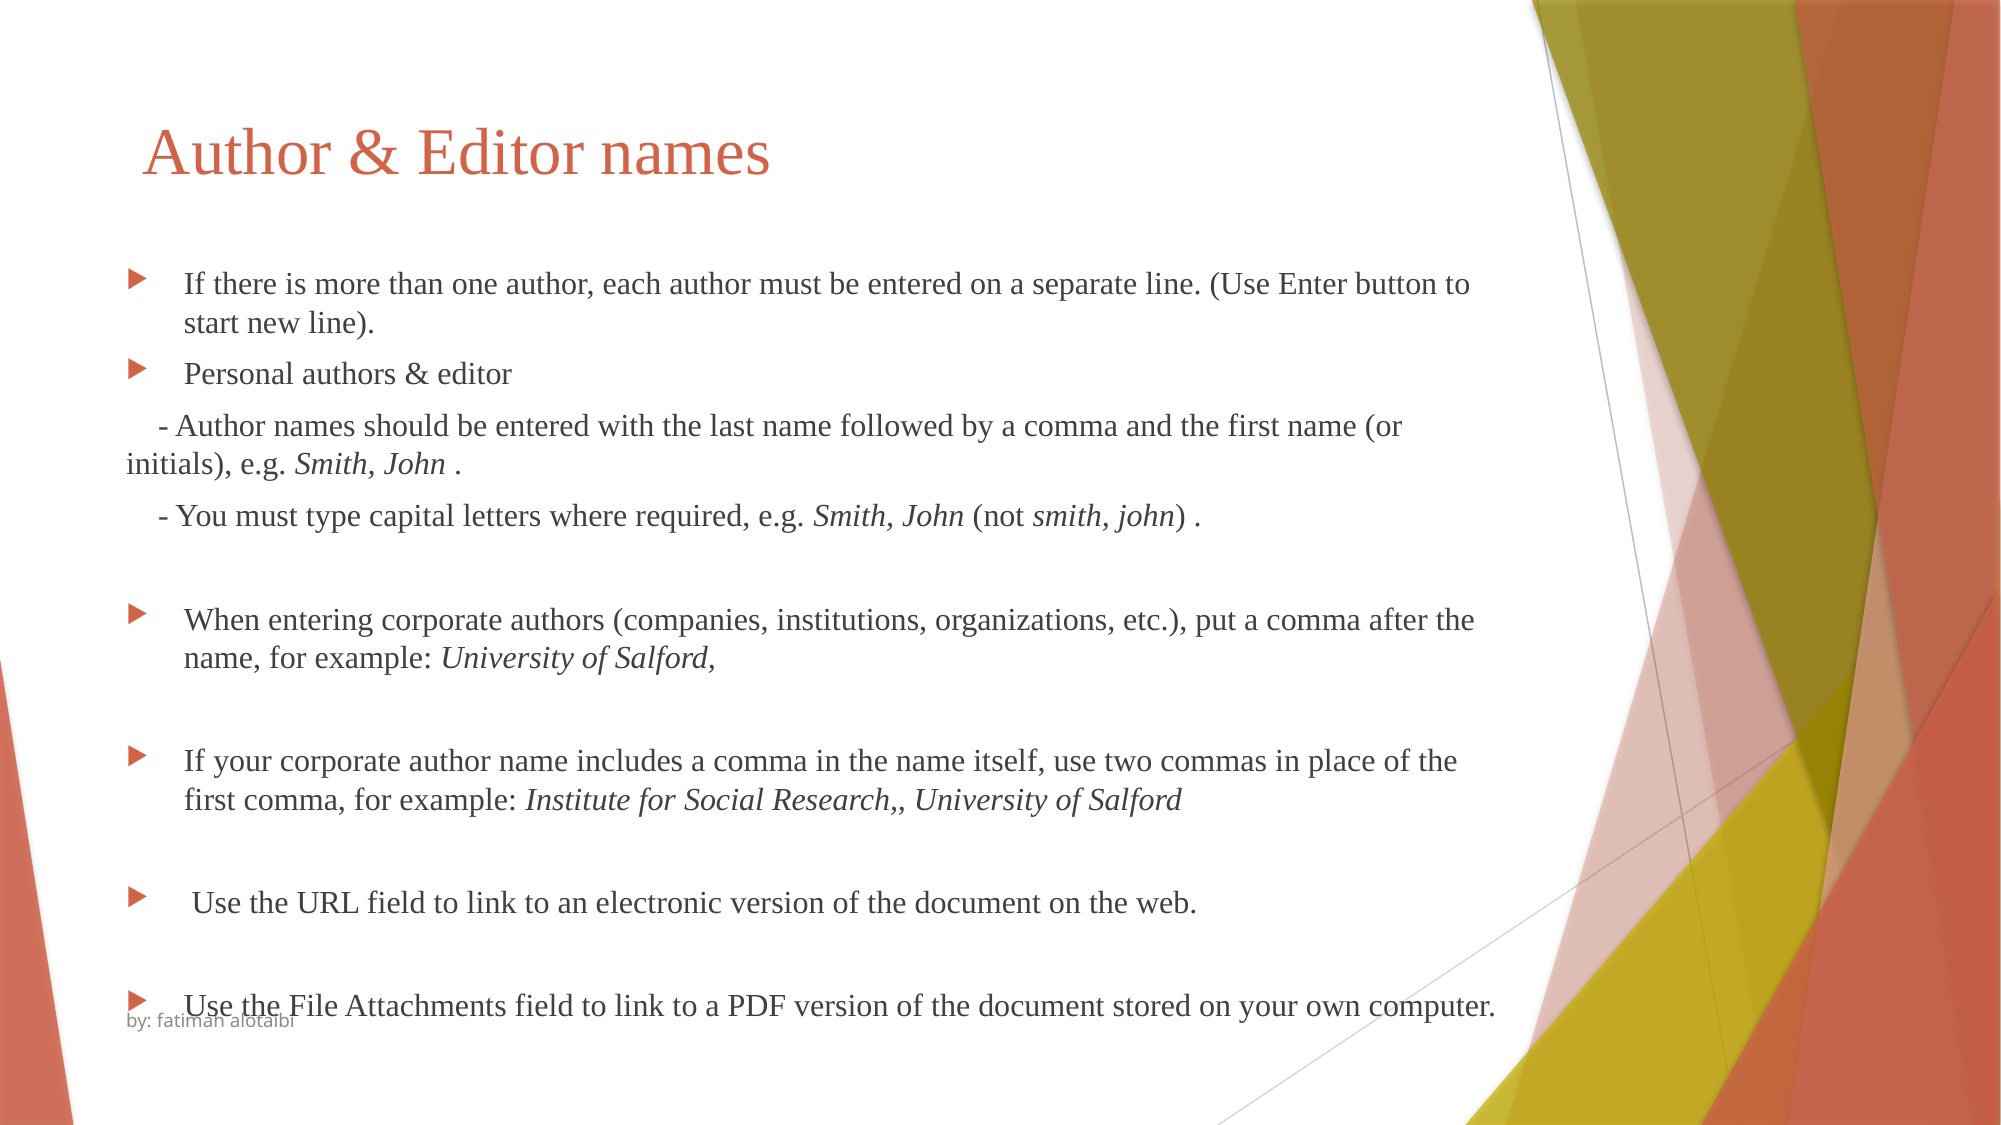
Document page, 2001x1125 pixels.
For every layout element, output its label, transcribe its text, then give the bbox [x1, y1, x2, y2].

footer by: fatimah alotaibi [111, 991, 1145, 1051]
title Author & Editor names [111, 99, 1522, 213]
list If there is more than one author, each author must be entered on a separate line. (Use Enter button to start new line). Personal authors & editor - Author names should be entered with the last name followed by a comma and the first name (or initials), e.g. Smith, John . - You must type capital letters where required, e.g. Smith, John (not smith, john) . When entering corporate authors (companies, institutions, organizations, etc.), put a comma after the name, for example: University of Salford, If your corporate author name includes a comma in the name itself, use two commas in place of the first comma, for example: Institute for Social Research,, University of Salford Use the URL field to link to an electronic version of the document on the web. Use the File Attachments field to link to a PDF version of the document stored on your own computer. [111, 213, 1522, 1080]
